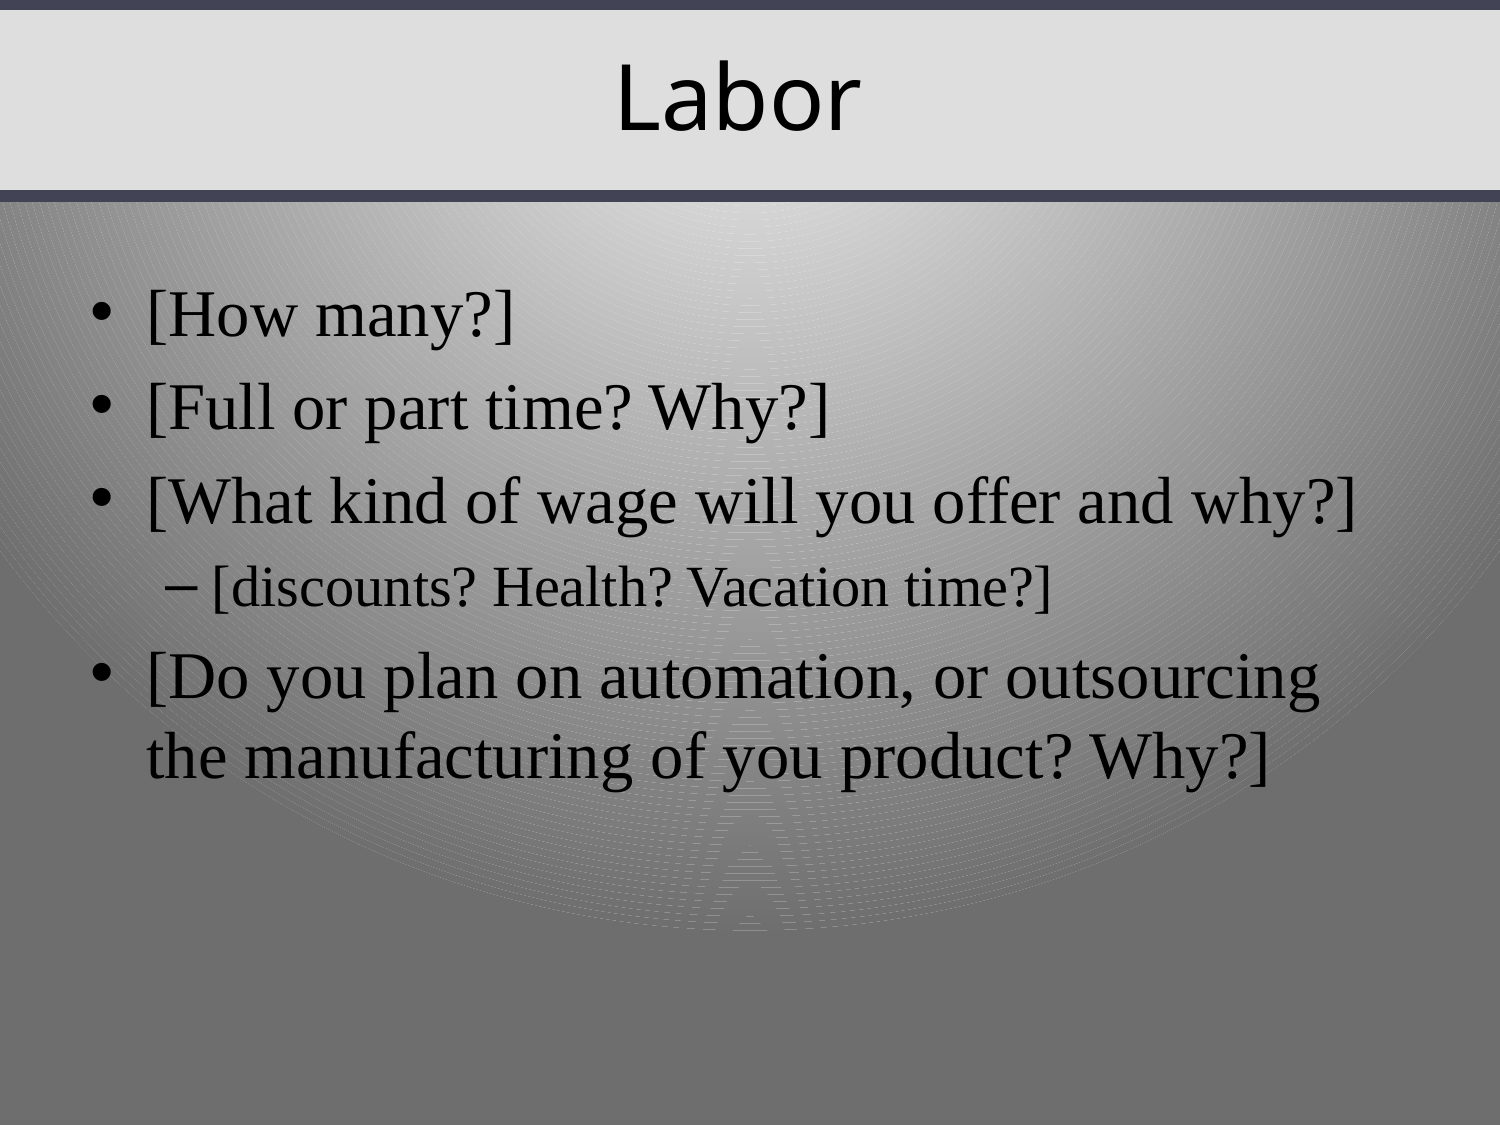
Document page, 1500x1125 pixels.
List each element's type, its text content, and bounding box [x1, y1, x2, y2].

list [How many?] [Full or part time? Why?] [What kind of wage will you offer and why?] [discounts? Health? Vacation time?] [Do you plan on automation, or outsourcing the manufacturing of you product? Why?] [75, 262, 1425, 1005]
title Labor [75, 0, 1425, 188]
